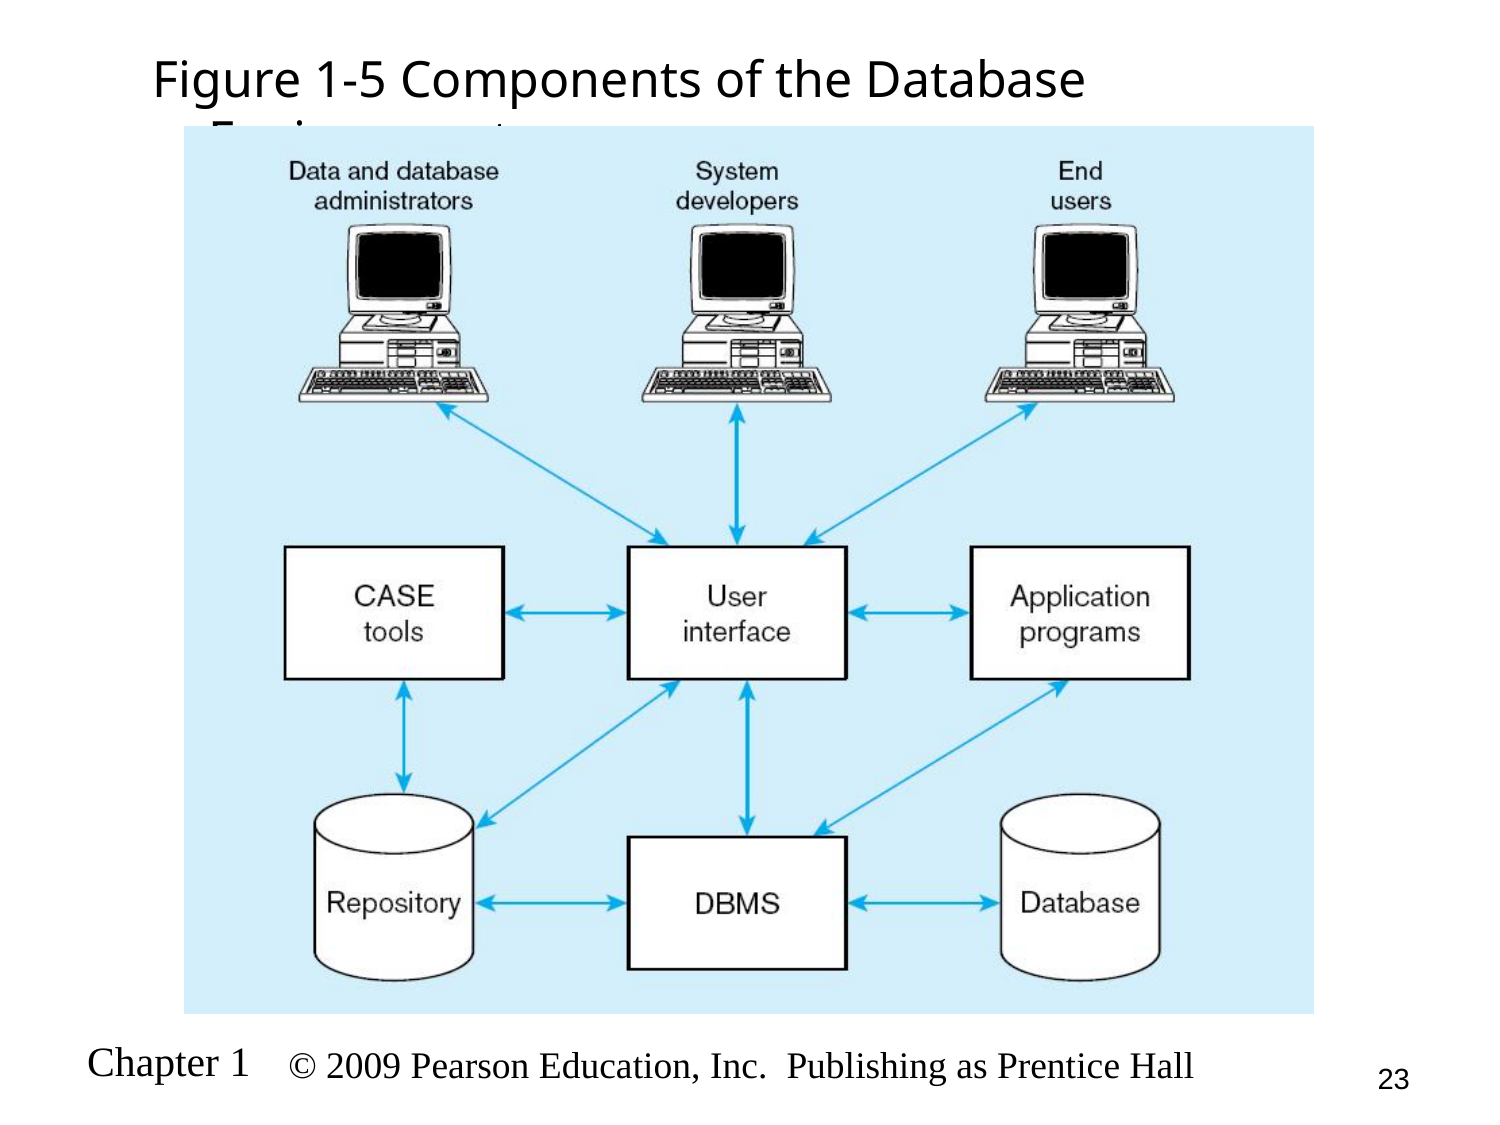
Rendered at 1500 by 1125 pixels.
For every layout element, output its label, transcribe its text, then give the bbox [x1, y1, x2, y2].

text_box Figure 1-5 Components of the Database Environment [137, 40, 1413, 116]
slide_number 23 [1074, 1024, 1426, 1103]
picture [184, 126, 1314, 1015]
